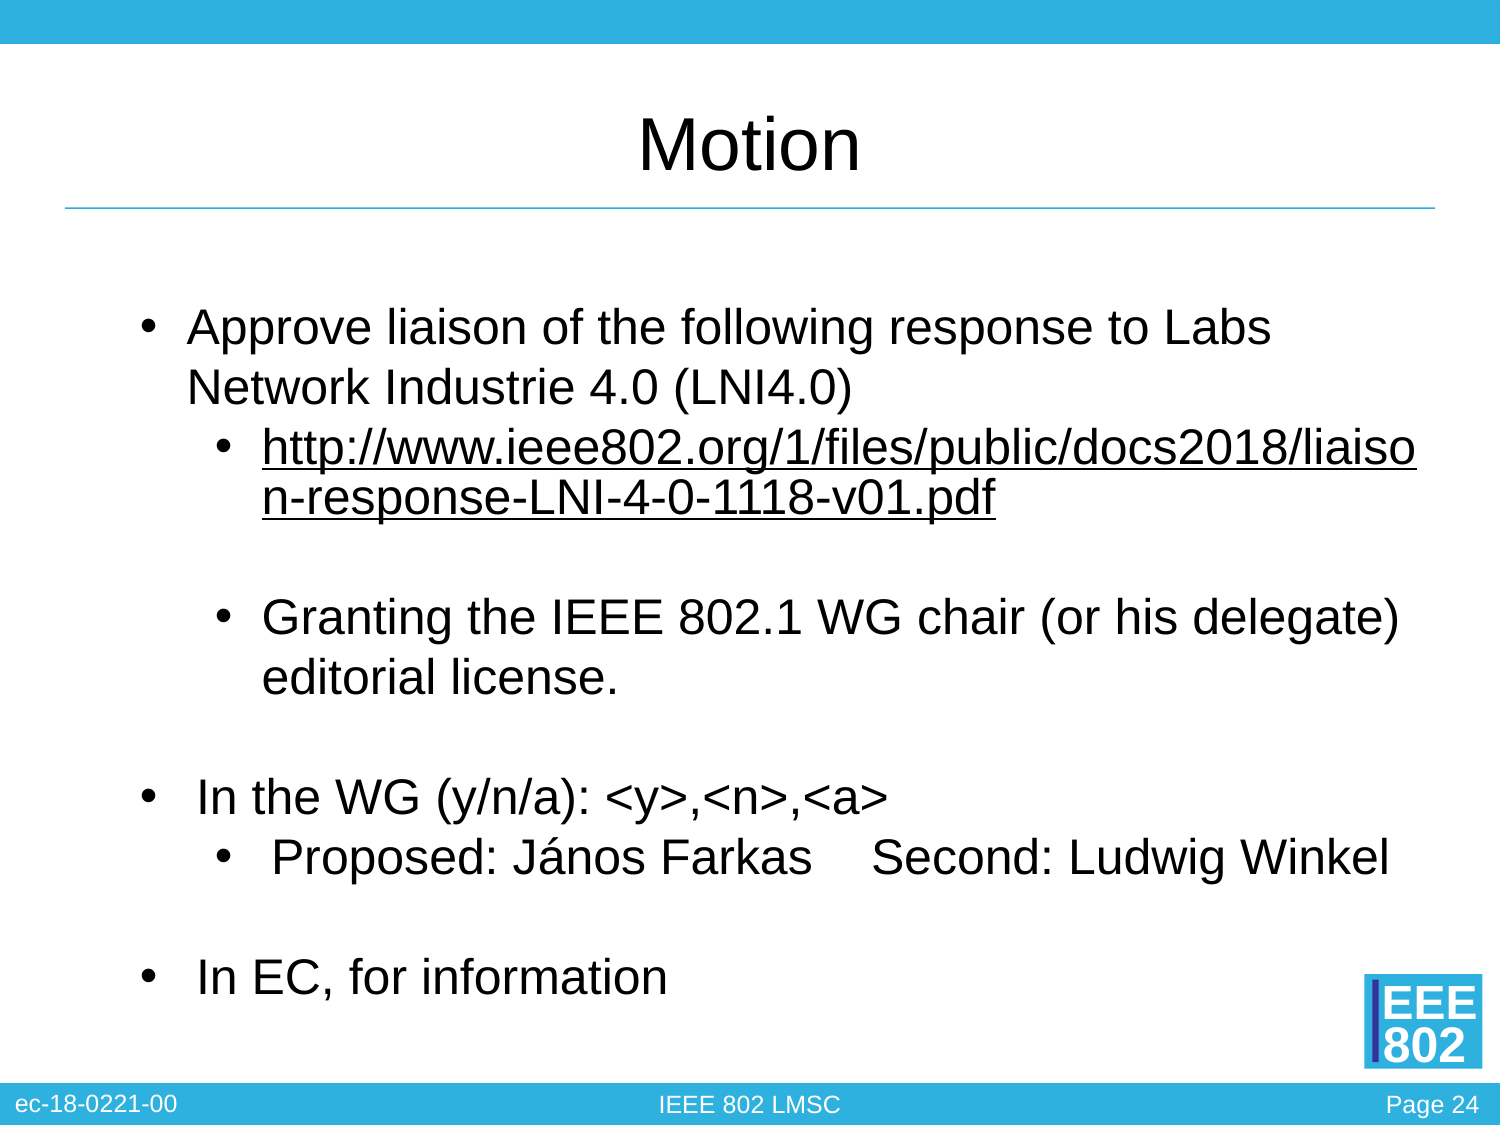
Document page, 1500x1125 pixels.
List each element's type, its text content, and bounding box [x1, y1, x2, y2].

text_box Approve liaison of the following response to Labs Network Industrie 4.0 (LNI4.0) http://www.ieee802.org/1/files/public/docs2018/liaison-response-LNI-4-0-1118-v01.pdf Granting the IEEE 802.1 WG chair (or his delegate) editorial license. In the WG (y/n/a): <y>,<n>,<a> Proposed: János Farkas Second: Ludwig Winkel In EC, for information [125, 287, 1450, 963]
title Motion [75, 75, 1425, 205]
